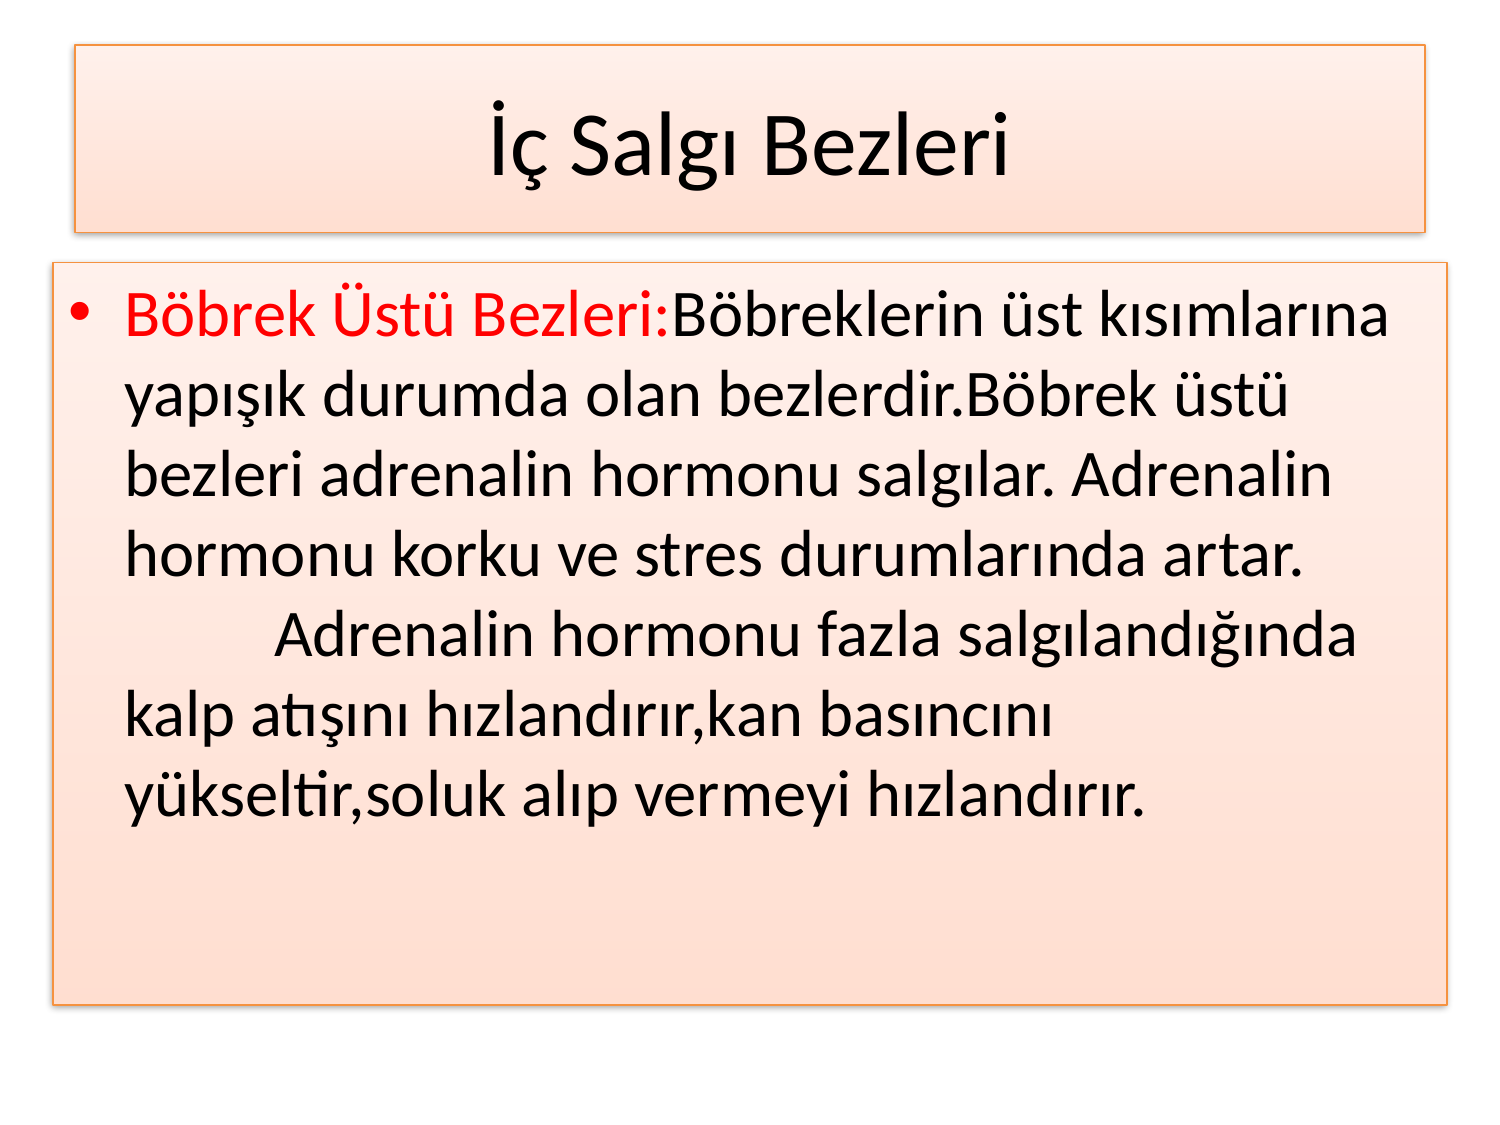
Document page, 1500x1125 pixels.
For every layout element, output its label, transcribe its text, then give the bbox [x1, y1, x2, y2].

list Böbrek Üstü Bezleri:Böbreklerin üst kısımlarına yapışık durumda olan bezlerdir.Böbrek üstü bezleri adrenalin hormonu salgılar. Adrenalin hormonu korku ve stres durumlarında artar. Adrenalin hormonu fazla salgılandığında kalp atışını hızlandırır,kan basıncını yükseltir,soluk alıp vermeyi hızlandırır. [52, 262, 1448, 1006]
title İç Salgı Bezleri [74, 44, 1426, 233]
